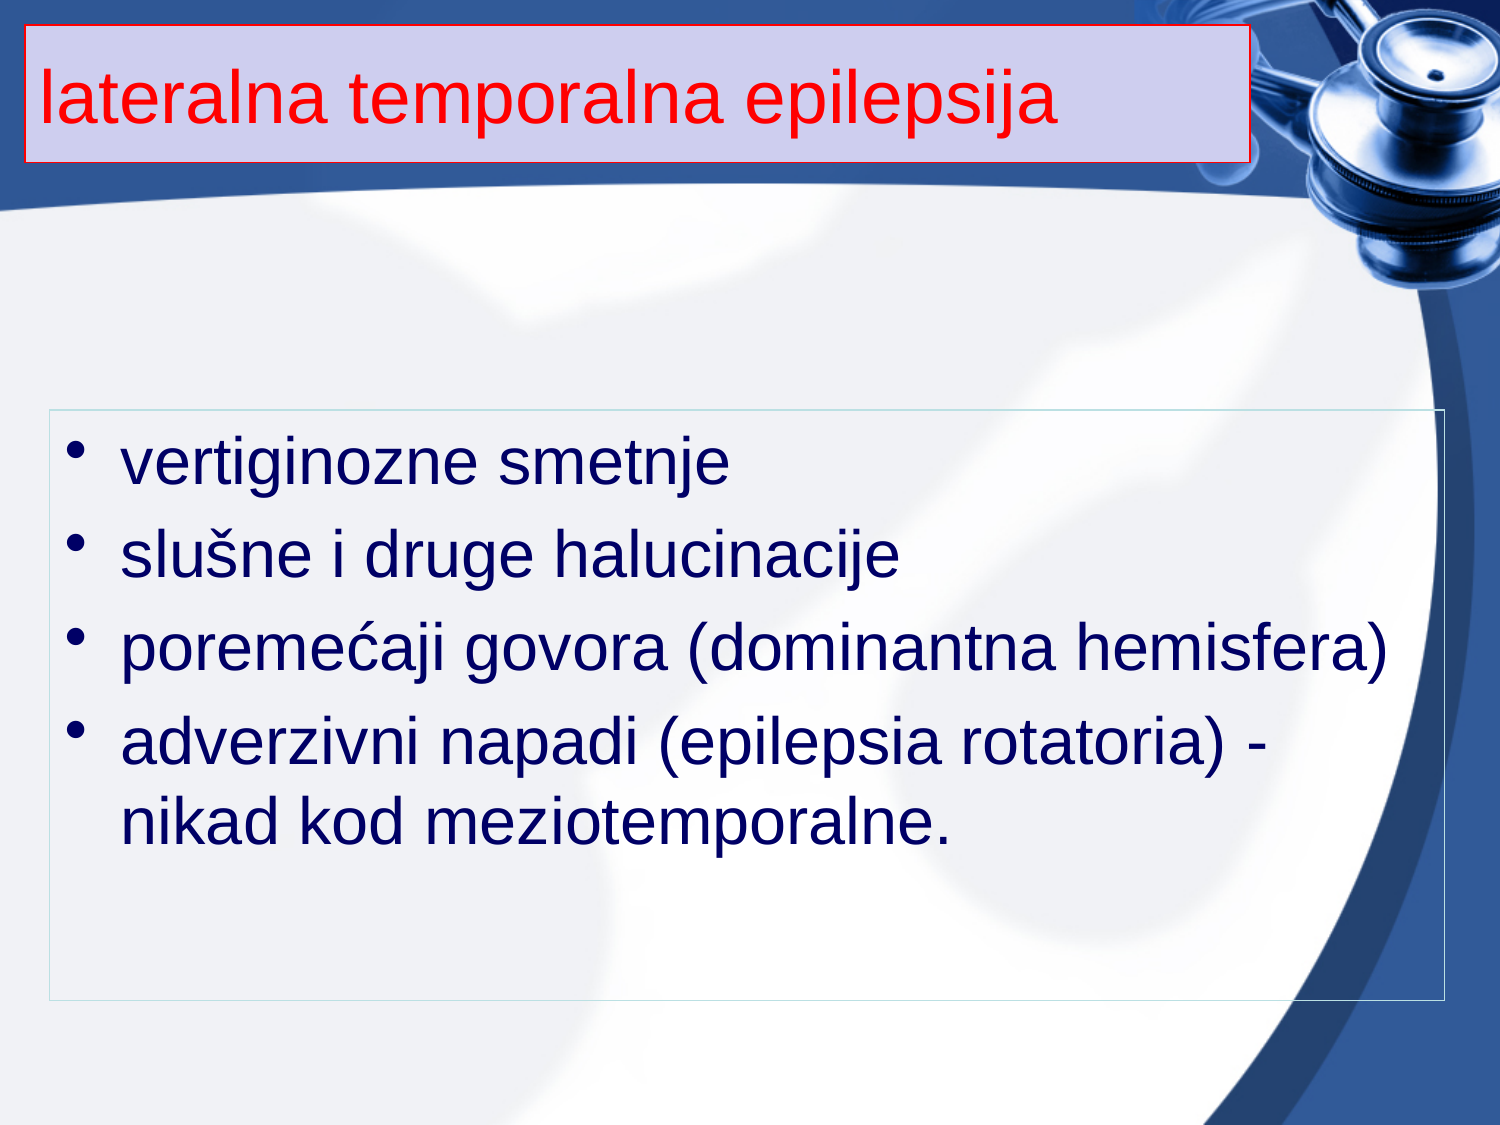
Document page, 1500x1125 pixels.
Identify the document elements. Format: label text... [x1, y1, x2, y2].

slide_number 21 [937, 1062, 1294, 1101]
list vertiginozne smetnje slušne i druge halucinacije poremećaji govora (dominantna hemisfera) adverzivni napadi (epilepsia rotatoria) - nikad kod meziotemporalne. [49, 409, 1445, 1001]
title lateralna temporalna epilepsija [24, 24, 1251, 163]
picture [0, 0, 1500, 1125]
